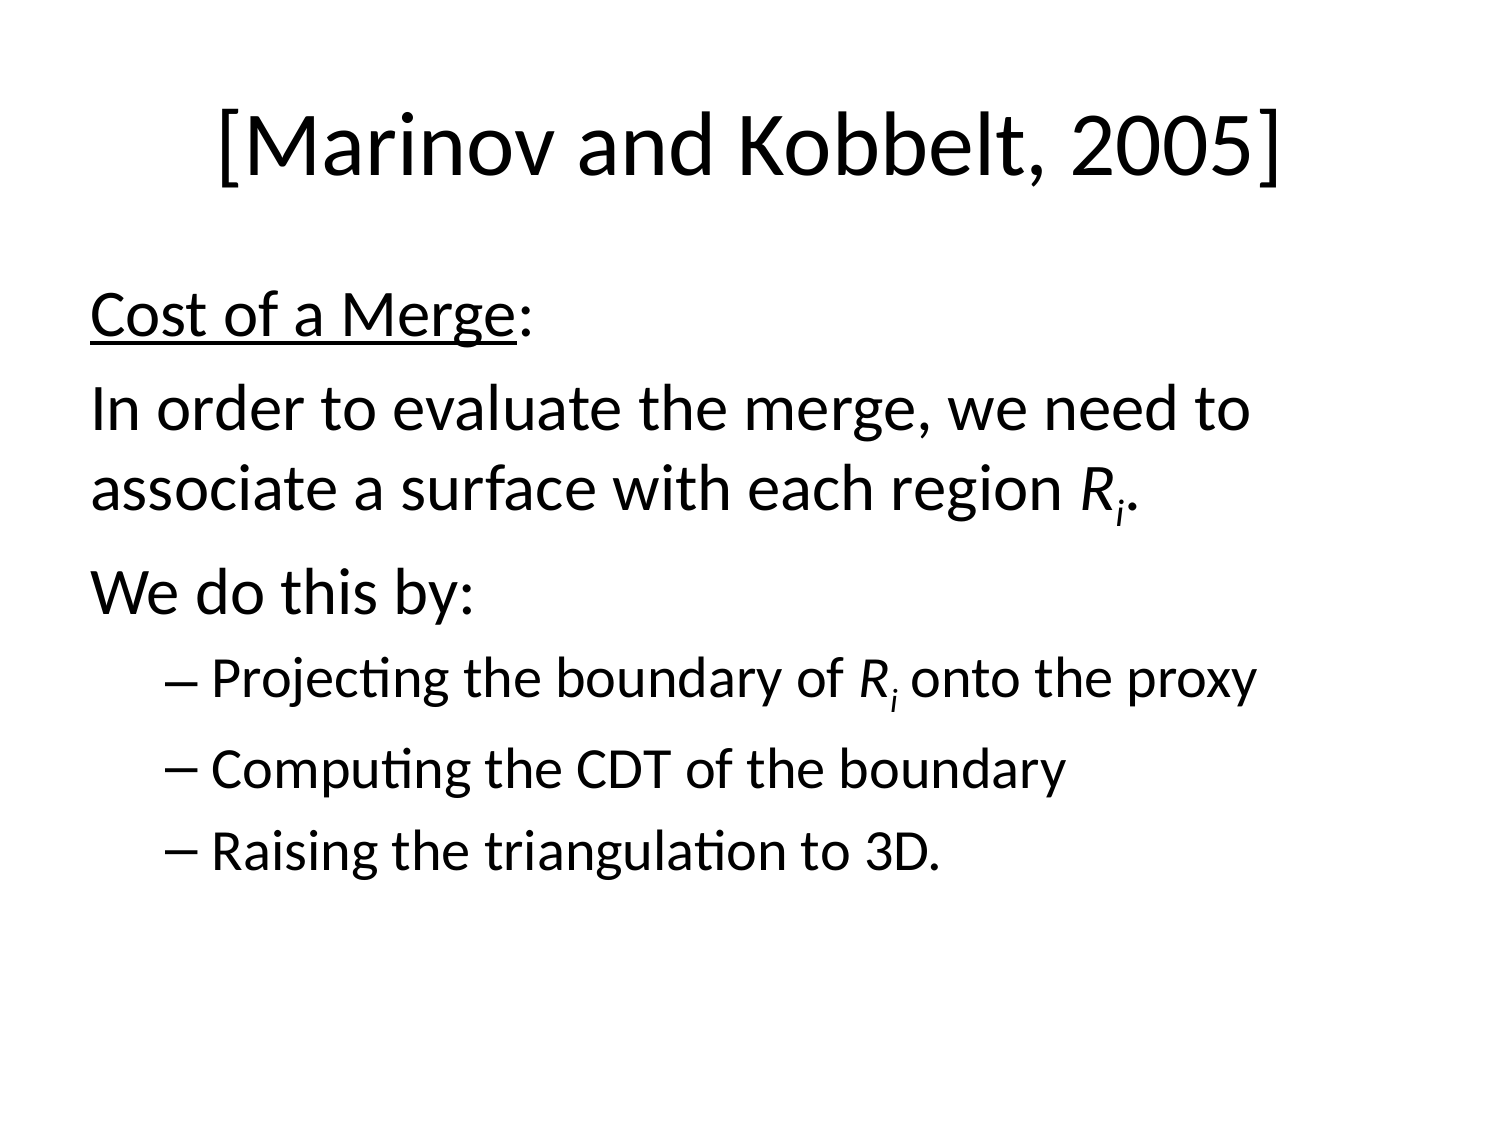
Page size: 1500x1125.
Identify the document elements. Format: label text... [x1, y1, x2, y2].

list Cost of a Merge: In order to evaluate the merge, we need to associate a surface with each region Ri. We do this by: Projecting the boundary of Ri onto the proxy Computing the CDT of the boundary Raising the triangulation to 3D. [75, 262, 1425, 1125]
title [Marinov and Kobbelt, 2005] [75, 45, 1425, 233]
